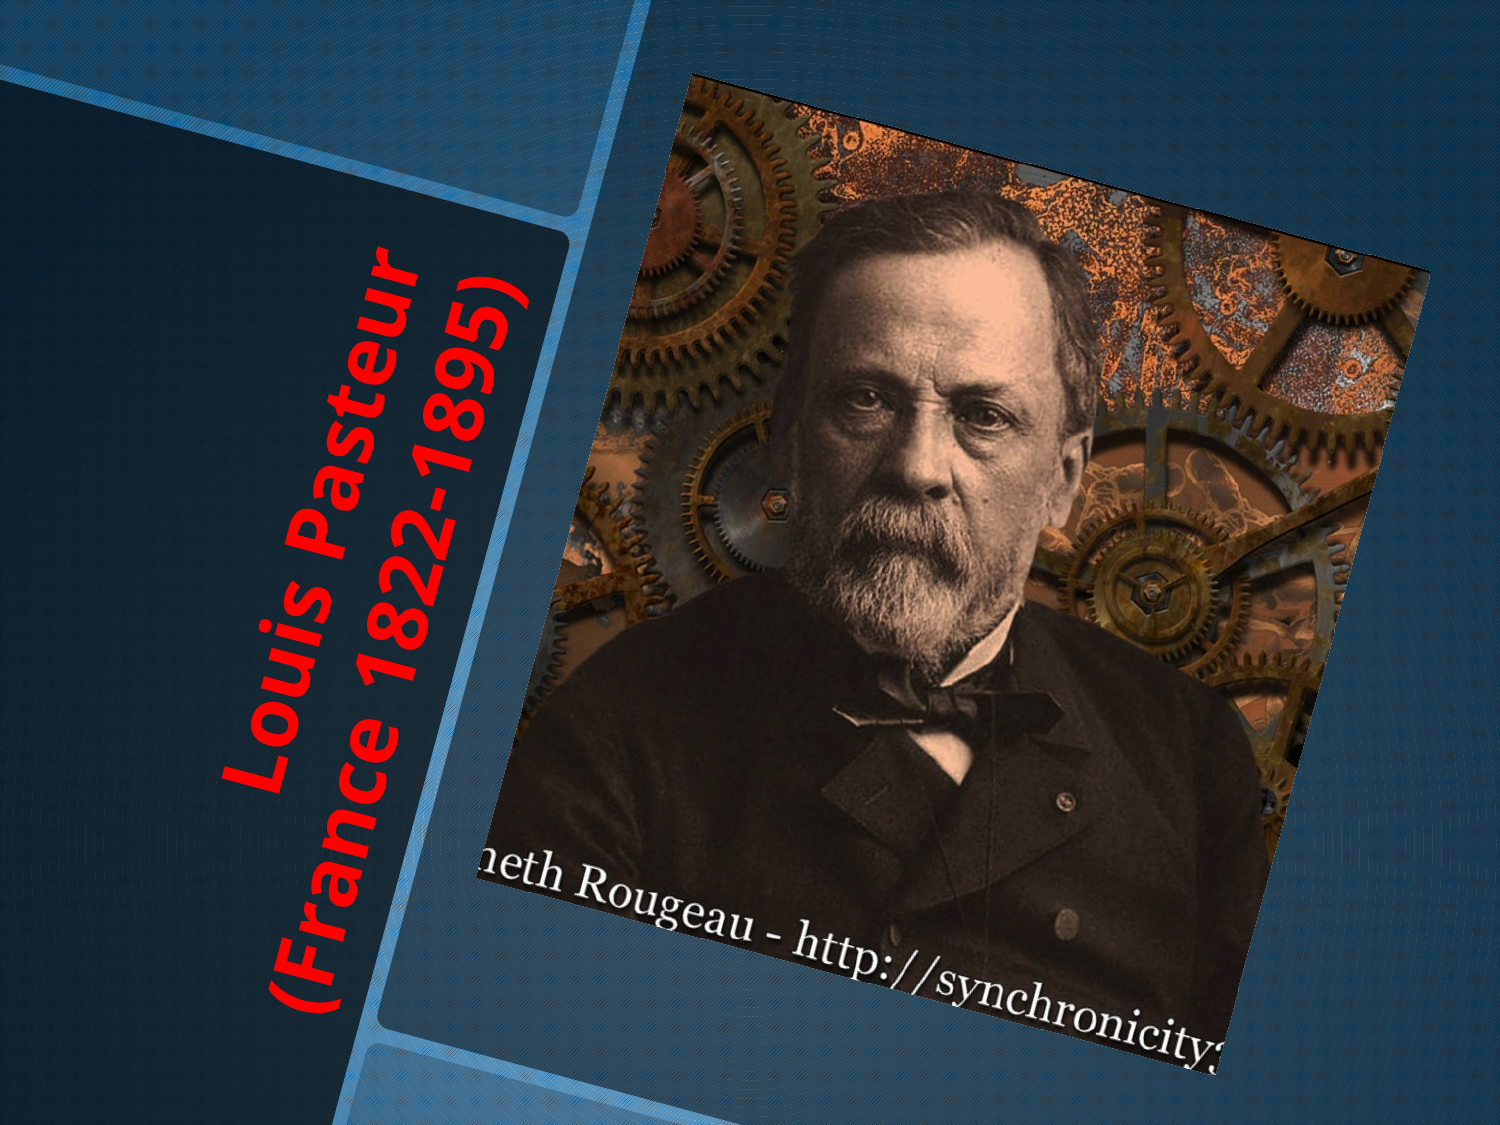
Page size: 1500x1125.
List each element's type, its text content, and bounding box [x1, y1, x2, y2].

picture [476, 533, 570, 902]
picture [670, 73, 997, 156]
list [570, 156, 1336, 991]
picture [1336, 247, 1430, 620]
picture [904, 991, 1238, 1075]
title Louis Pasteur (France 1822-1895) [69, 181, 554, 1056]
